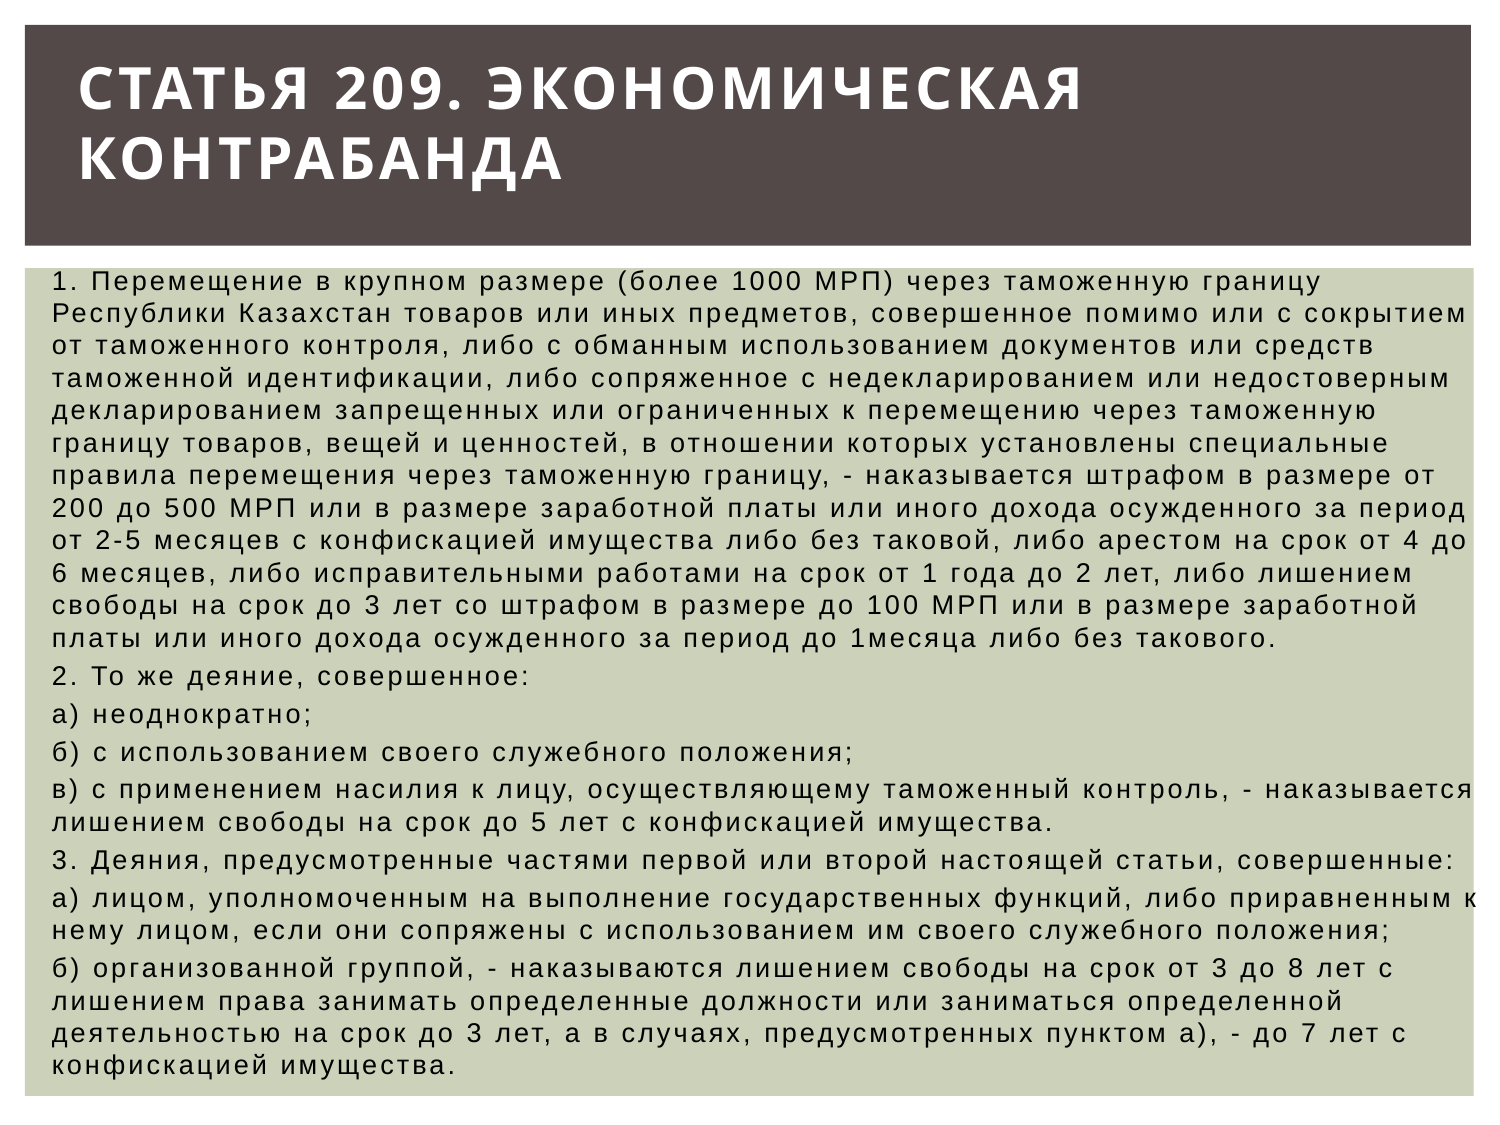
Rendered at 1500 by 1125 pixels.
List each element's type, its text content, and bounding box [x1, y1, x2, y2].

title Статья 209. Экономическая контрабанда [62, 58, 1438, 185]
list 1. Перемещение в крупном размере (более 1000 МРП) через таможенную границу Республики Казахстан товаров или иных предметов, совершенное помимо или с сокрытием от таможенного контроля, либо с обманным использованием документов или средств таможенной идентификации, либо сопряженное с недекларированием или недостоверным декларированием запрещенных или ограниченных к перемещению через таможенную границу товаров, вещей и ценностей, в отношении которых установлены специальные правила перемещения через таможенную границу, - наказывается штрафом в размере от 200 до 500 МРП или в размере заработной платы или иного дохода осужденного за период от 2-5 месяцев с конфискацией имущества либо без таковой, либо арестом на срок от 4 до 6 месяцев, либо исправительными работами на срок от 1 года до 2 лет, либо лишением свободы на срок до 3 лет со штрафом в размере до 100 МРП или в размере заработной платы или иного дохода осужденного за период до 1месяца либо без такового. 2. То же деяние, совершенное: а) неоднократно; б) с использованием своего служебного положения; в) с применением насилия к лицу, осуществляющему таможенный контроль, - наказывается лишением свободы на срок до 5 лет с конфискацией имущества. 3. Деяния, предусмотренные частями первой или второй настоящей статьи, совершенные: а) лицом, уполномоченным на выполнение государственных функций, либо приравненным к нему лицом, если они сопряжены с использованием им своего служебного положения; б) организованной группой, - наказываются лишением свободы на срок от 3 до 8 лет с лишением права занимать определенные должности или заниматься определенной деятельностью на срок до 3 лет, а в случаях, предусмотренных пунктом а), - до 7 лет с конфискацией имущества. [29, 255, 1500, 1125]
